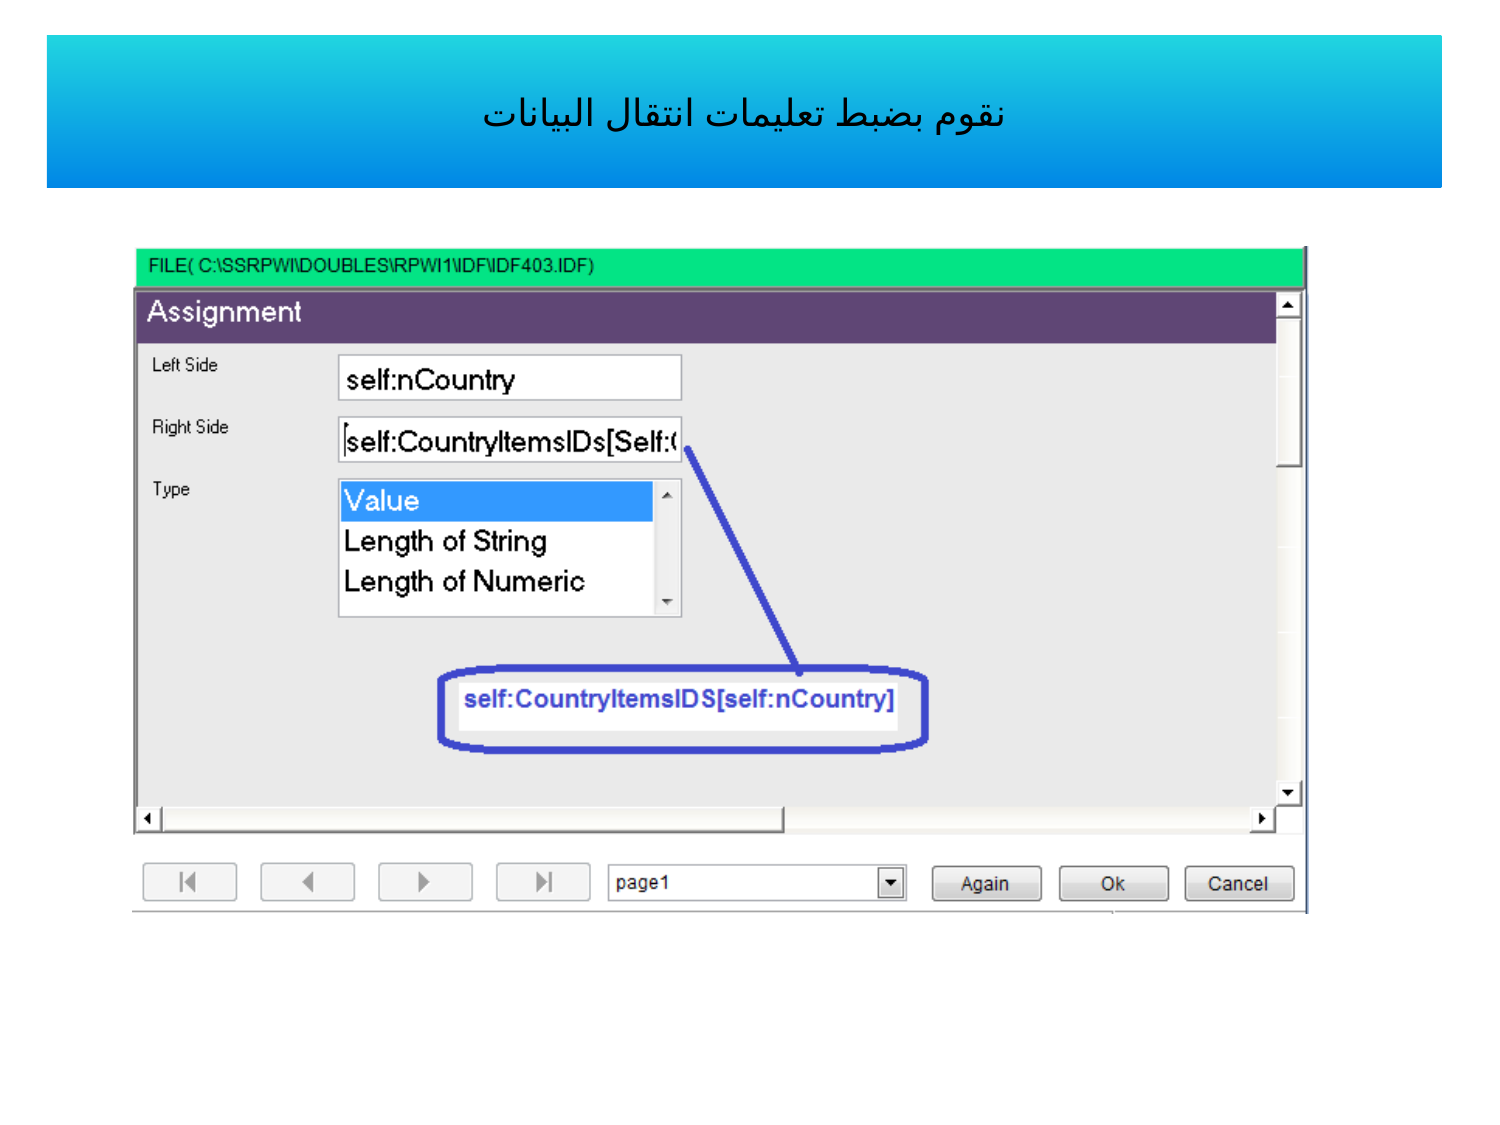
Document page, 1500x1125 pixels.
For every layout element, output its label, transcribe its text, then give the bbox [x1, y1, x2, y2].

picture [132, 245, 1310, 915]
title نقوم بضبط تعليمات انتقال البيانات [46, 35, 1442, 188]
